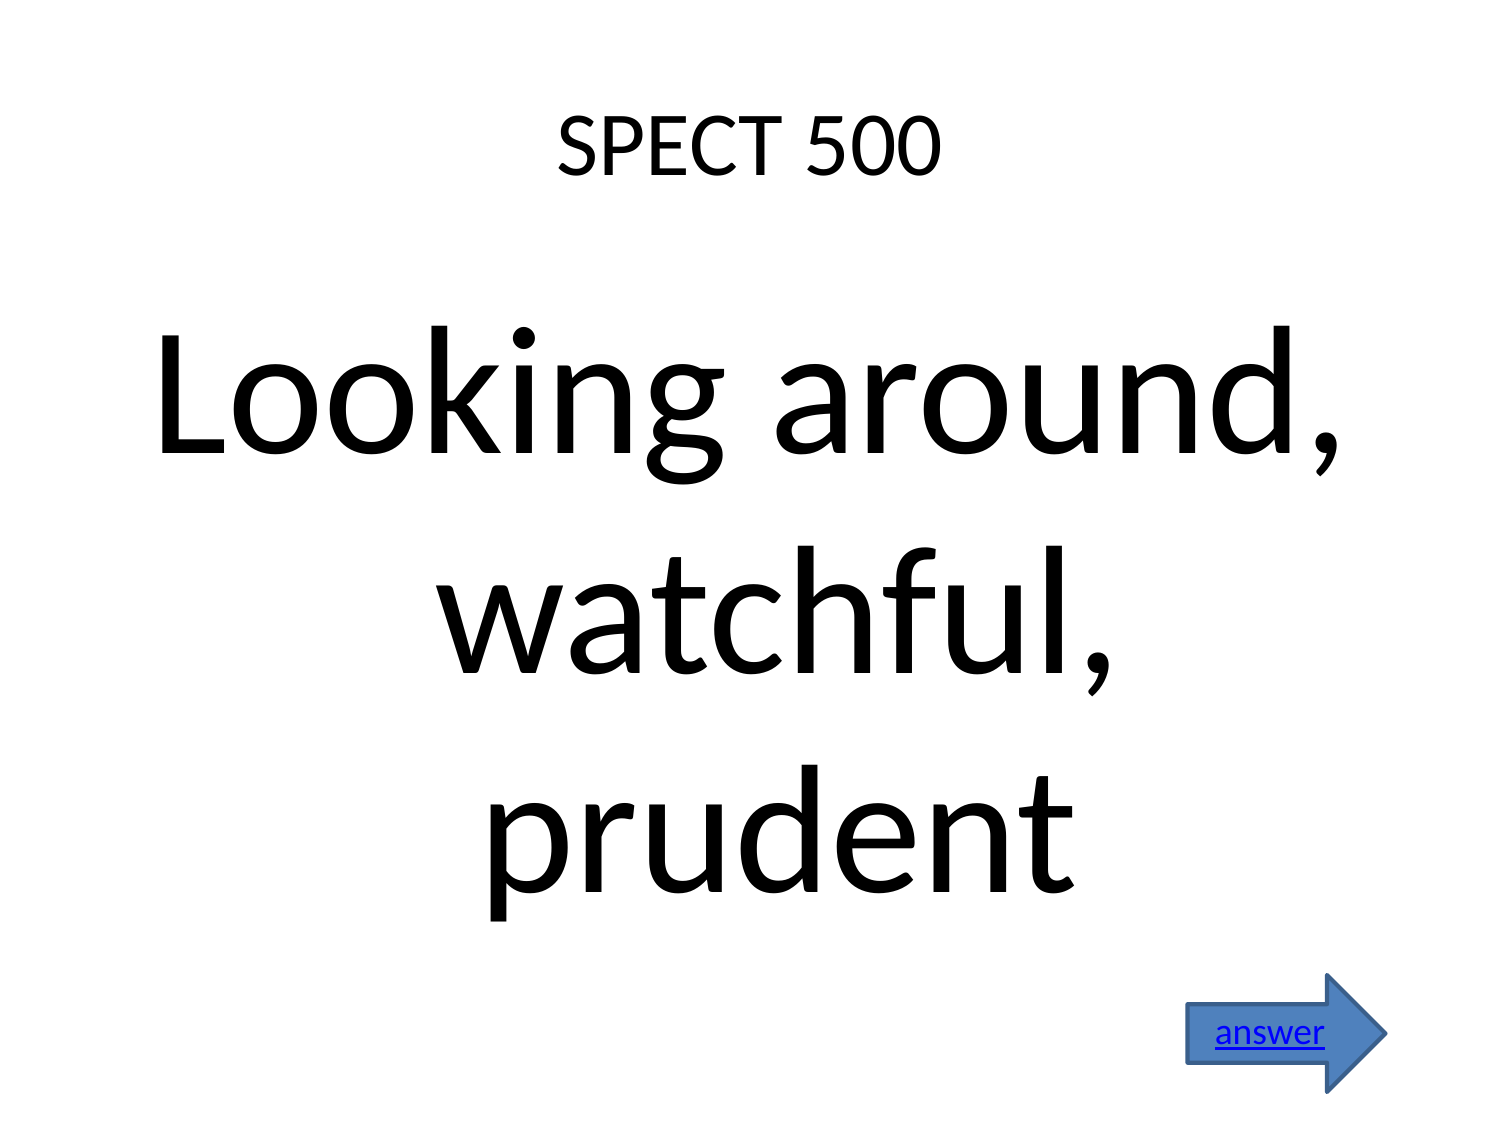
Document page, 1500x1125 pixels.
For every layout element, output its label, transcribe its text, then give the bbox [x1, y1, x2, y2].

list Looking around, watchful, prudent [75, 262, 1425, 1005]
text_box [1324, 973, 1354, 999]
text_box [1185, 1002, 1362, 1094]
title SPECT 500 [75, 45, 1425, 233]
text_box answer [1200, 999, 1400, 1060]
